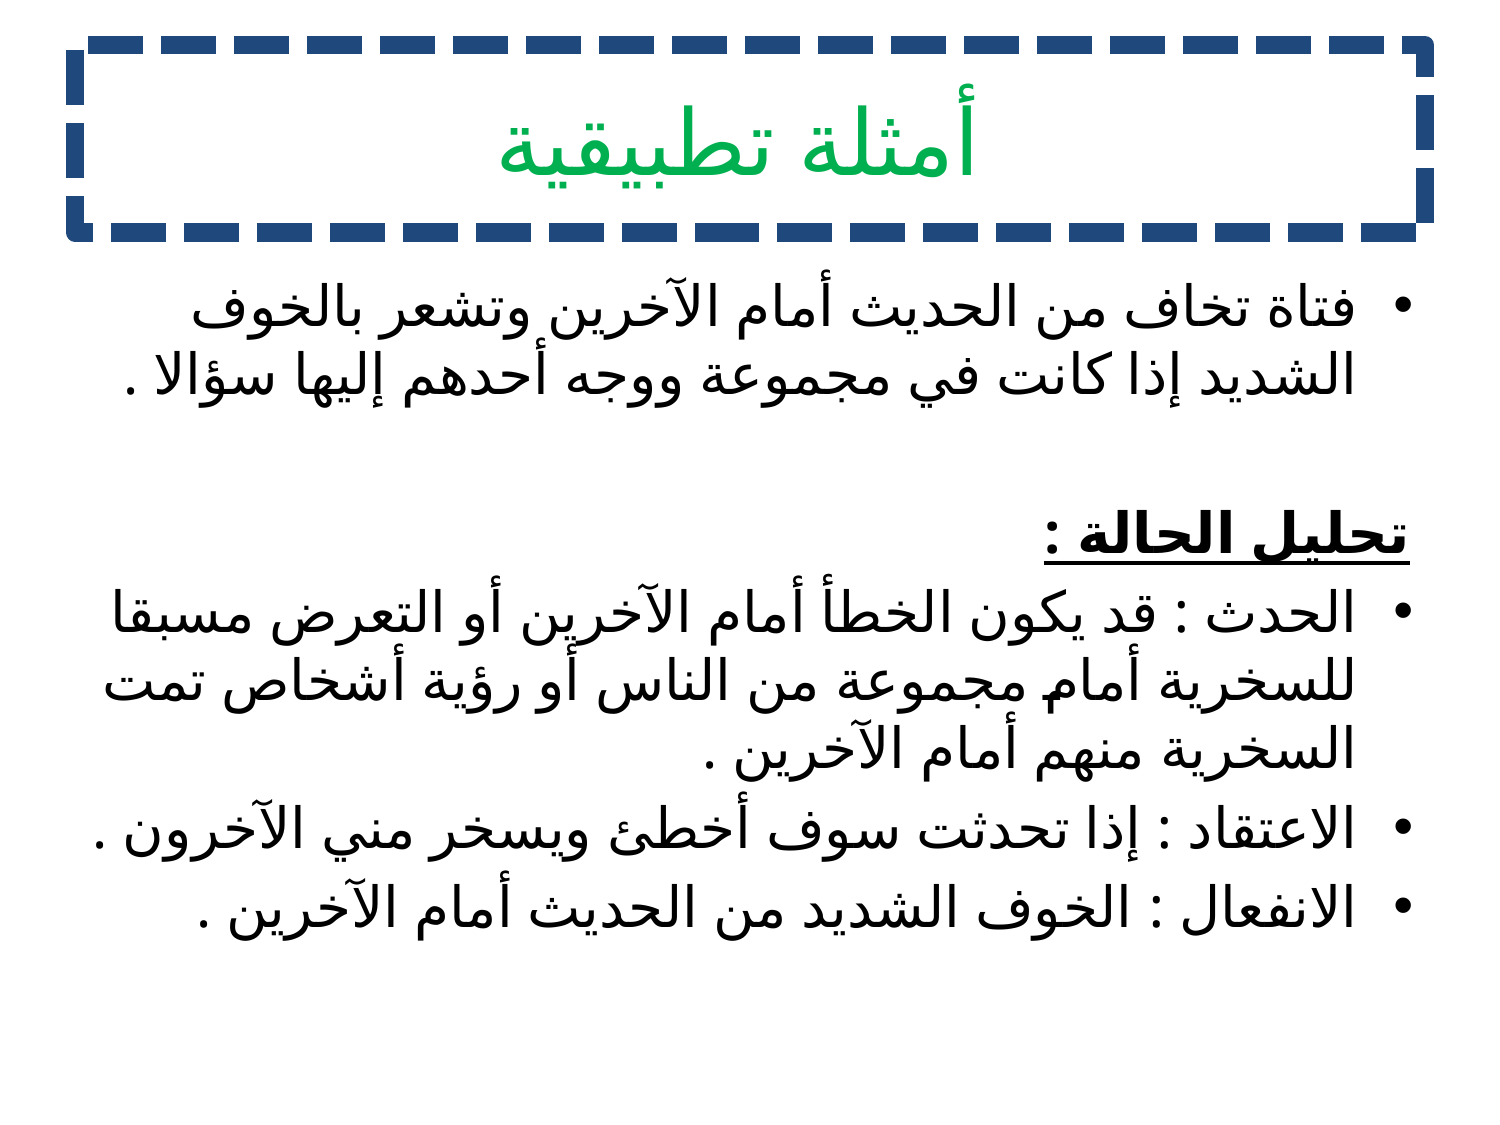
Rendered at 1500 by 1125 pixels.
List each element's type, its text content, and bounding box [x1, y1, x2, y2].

list فتاة تخاف من الحديث أمام الآخرين وتشعر بالخوف الشديد إذا كانت في مجموعة ووجه أحدهم إليها سؤالا . تحليل الحالة : الحدث : قد يكون الخطأ أمام الآخرين أو التعرض مسبقا للسخرية أمام مجموعة من الناس أو رؤية أشخاص تمت السخرية منهم أمام الآخرين . الاعتقاد : إذا تحدثت سوف أخطئ ويسخر مني الآخرون . الانفعال : الخوف الشديد من الحديث أمام الآخرين . [75, 262, 1425, 1005]
title أمثلة تطبيقية [75, 45, 1425, 233]
